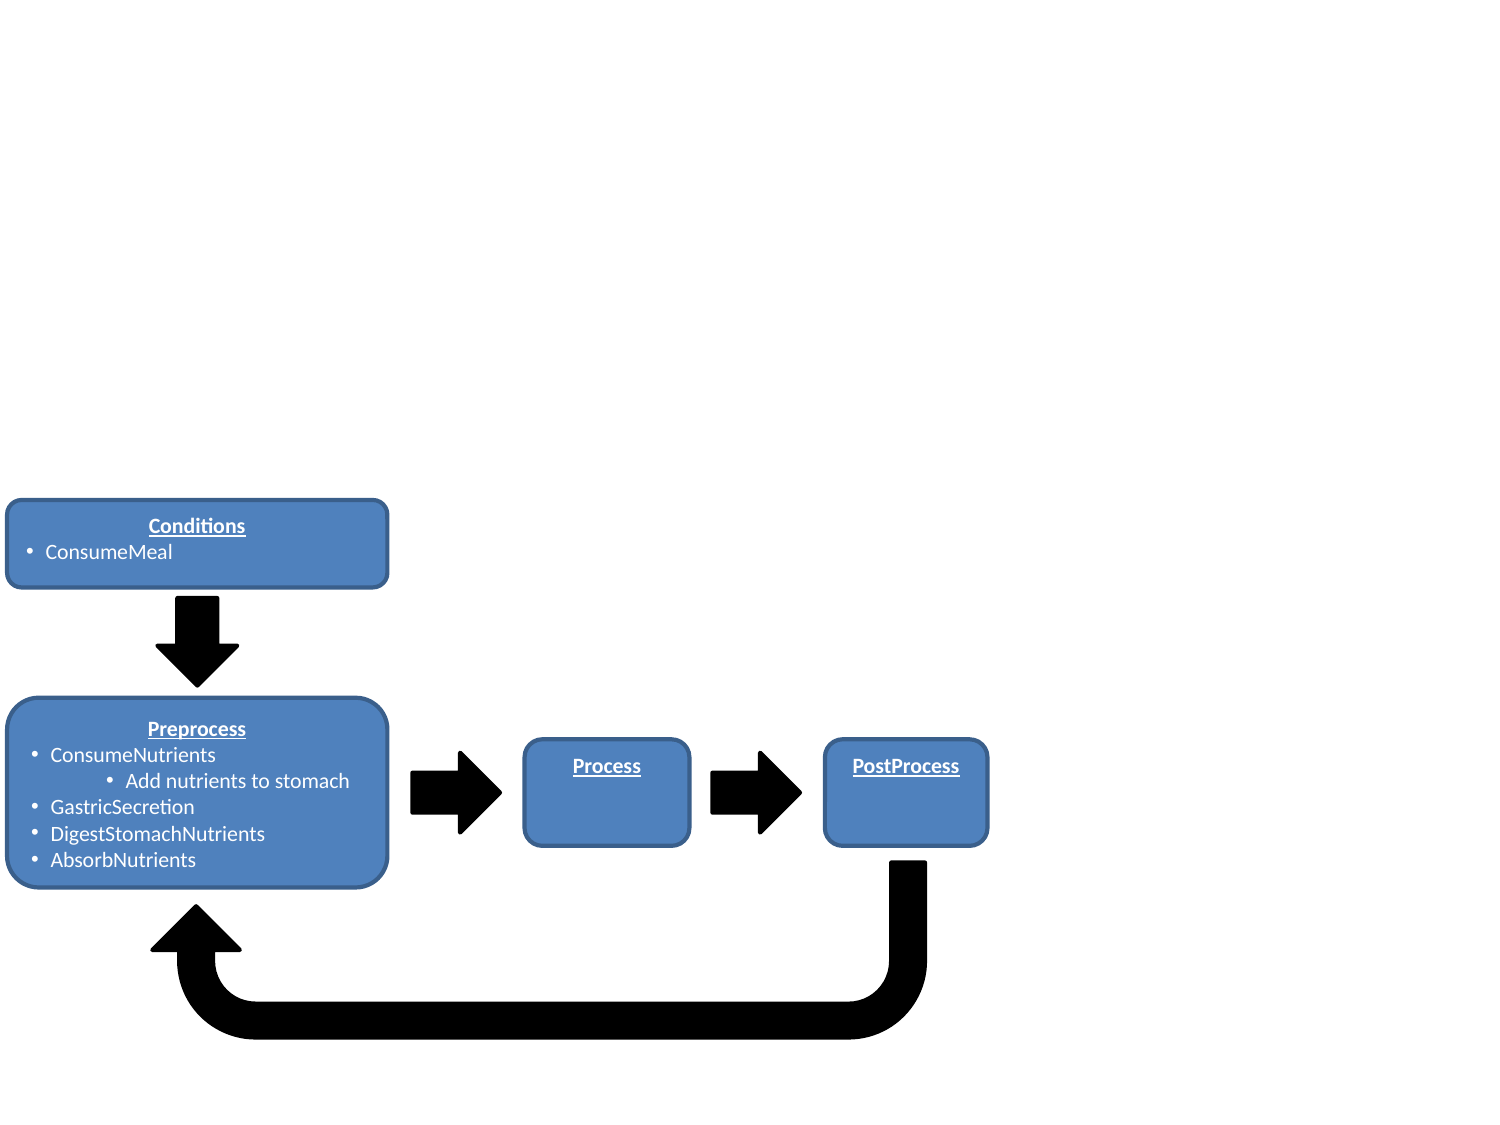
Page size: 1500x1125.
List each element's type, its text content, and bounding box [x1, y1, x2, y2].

text_box [150, 860, 928, 1040]
text_box [155, 595, 240, 688]
text_box Preprocess ConsumeNutrients Add nutrients to stomach GastricSecretion DigestStomachNutrients AbsorbNutrients [4, 695, 390, 890]
text_box Conditions ConsumeMeal [4, 497, 390, 590]
text_box [410, 750, 503, 835]
text_box PostProcess [822, 737, 990, 848]
text_box Process [522, 737, 692, 848]
text_box [710, 750, 803, 835]
